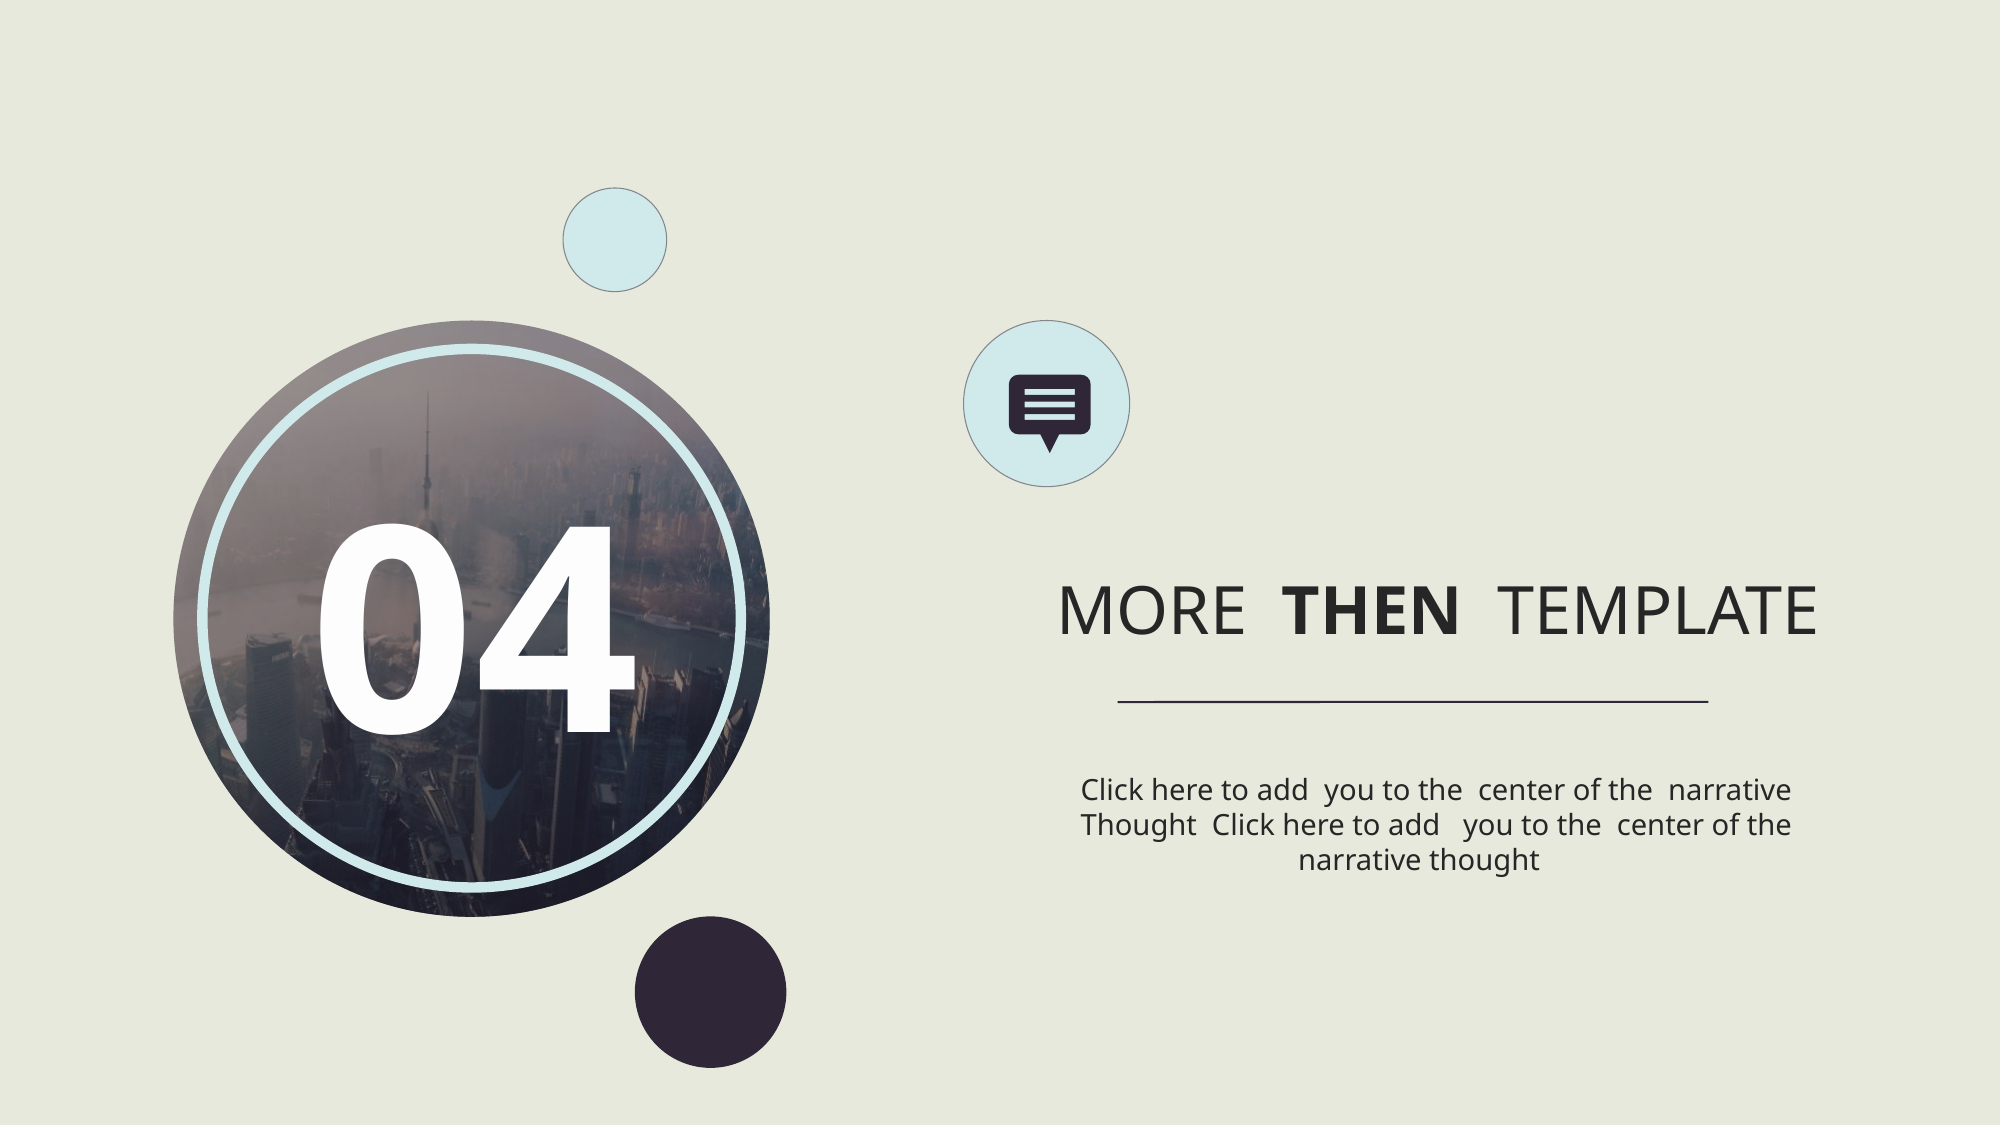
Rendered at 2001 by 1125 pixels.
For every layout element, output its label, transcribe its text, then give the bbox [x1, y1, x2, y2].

text_box [202, 348, 741, 888]
text_box [173, 320, 770, 917]
text_box [963, 320, 1130, 487]
text_box MORE THEN TEMPLATE [1011, 560, 1835, 656]
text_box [1008, 374, 1091, 454]
text_box Click here to add you to the center of the narrative Thought Click here to add you to the center of the narrative thought [1065, 684, 1815, 884]
text_box [634, 916, 787, 1068]
text_box 04 [295, 437, 655, 798]
text_box [563, 187, 667, 292]
